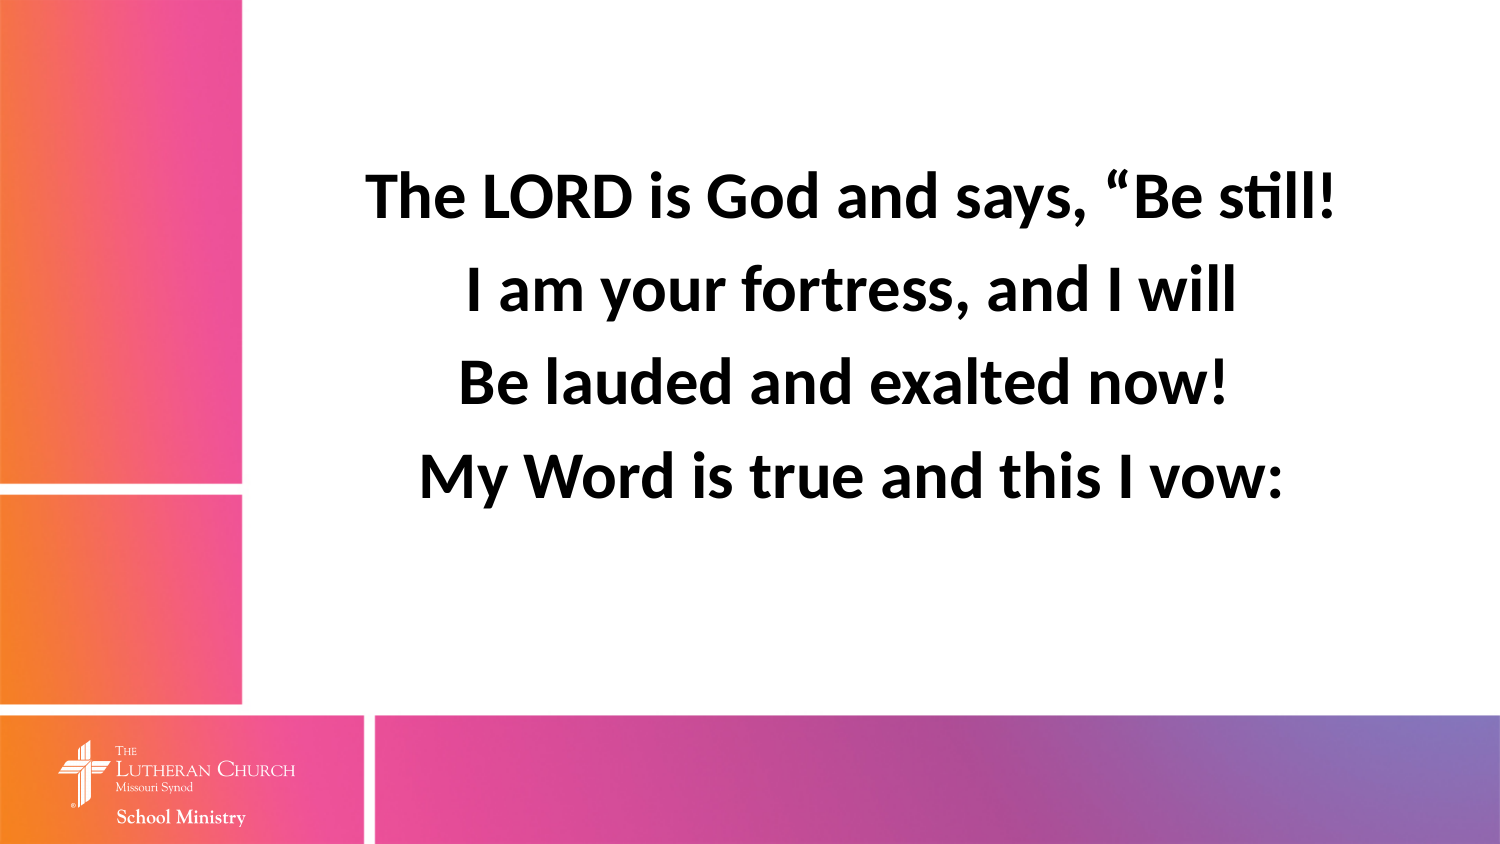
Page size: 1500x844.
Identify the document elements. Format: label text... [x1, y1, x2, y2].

list The LORD is God and says, “Be still! I am your fortress, and I will Be lauded and exalted now! My Word is true and this I vow: [315, 143, 1389, 548]
picture [0, 0, 1500, 844]
